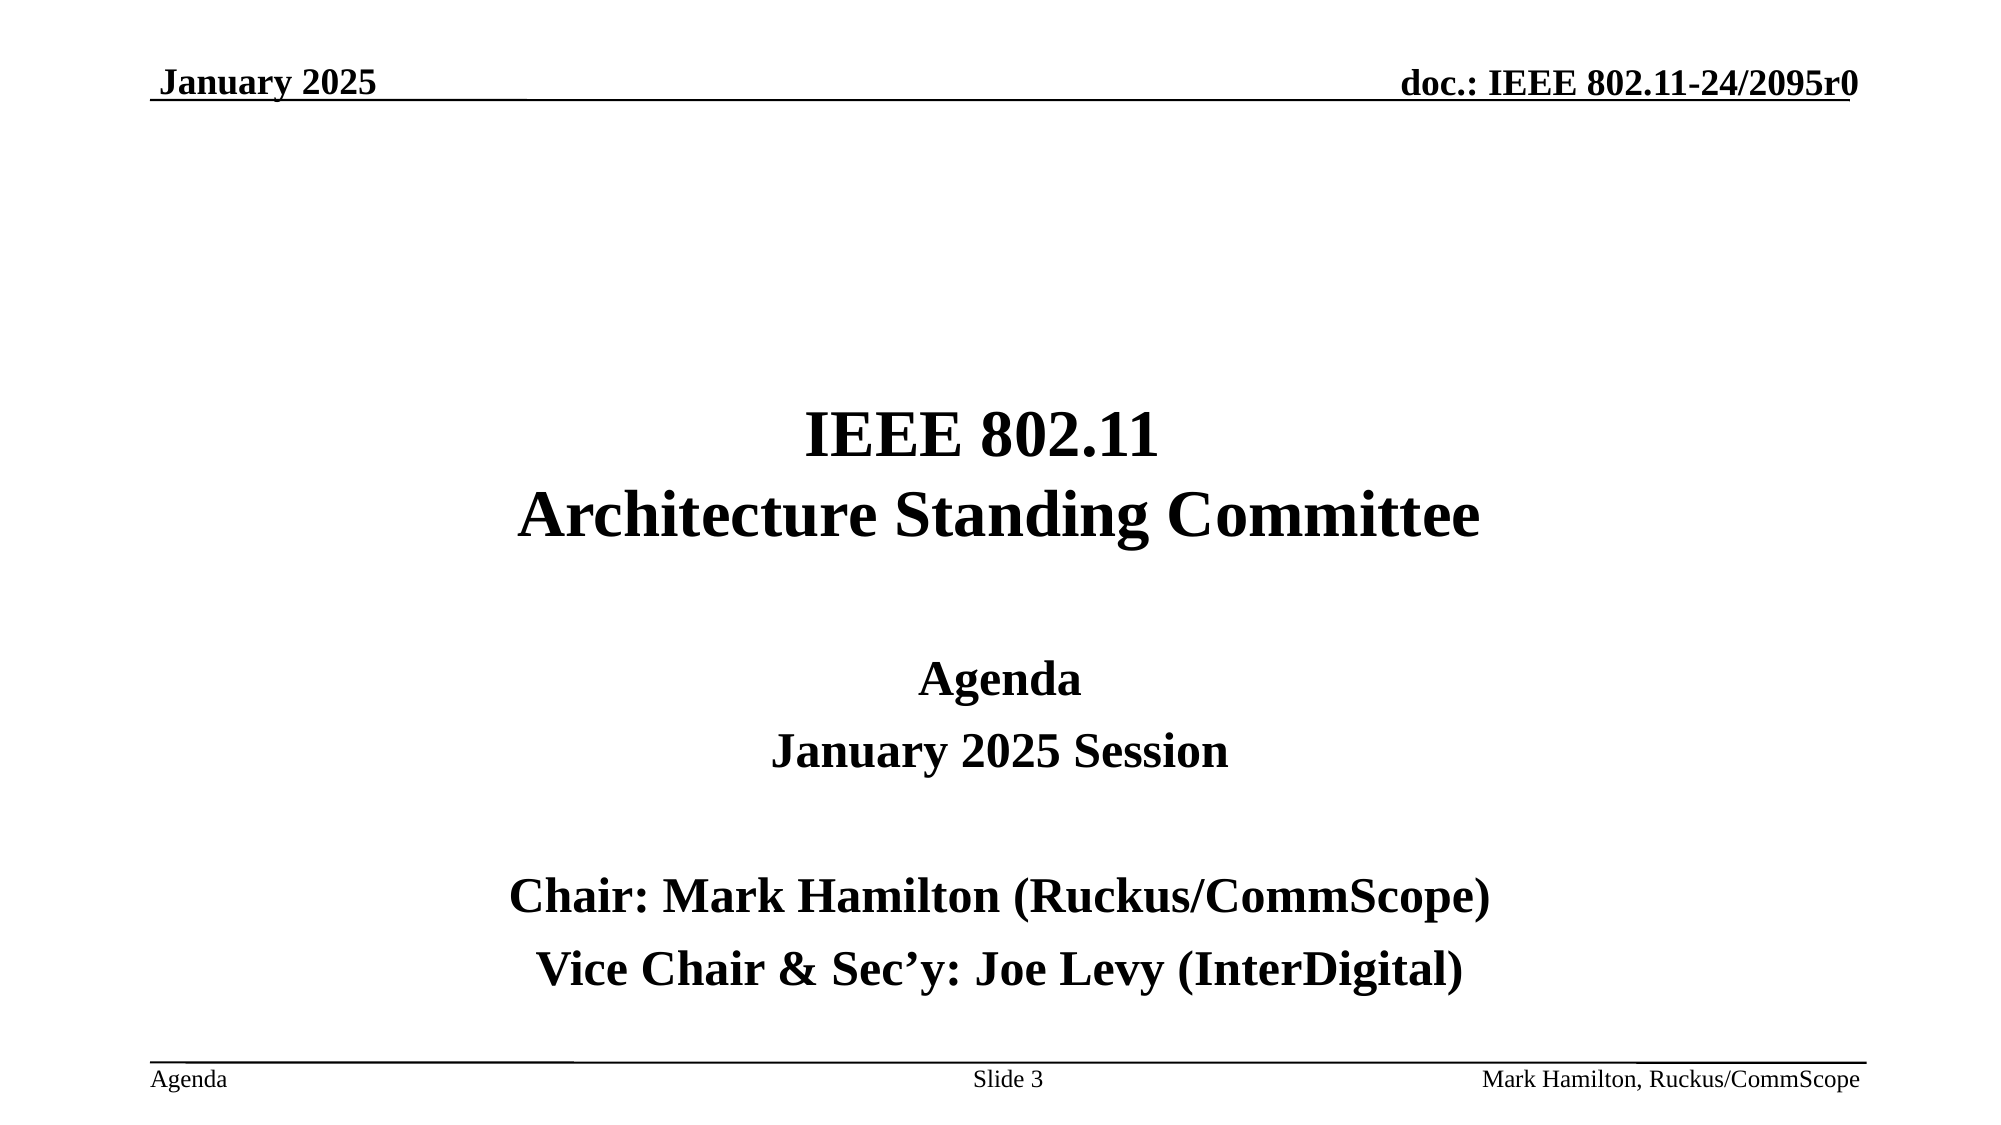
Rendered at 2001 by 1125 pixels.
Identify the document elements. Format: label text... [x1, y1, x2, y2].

slide_number Slide 3 [950, 1061, 1067, 1123]
subtitle Agenda January 2025 Session Chair: Mark Hamilton (Ruckus/CommScope) Vice Chair & Sec’y: Joe Levy (InterDigital) [299, 637, 1701, 926]
title IEEE 802.11 Architecture Standing Committee [149, 349, 1851, 591]
